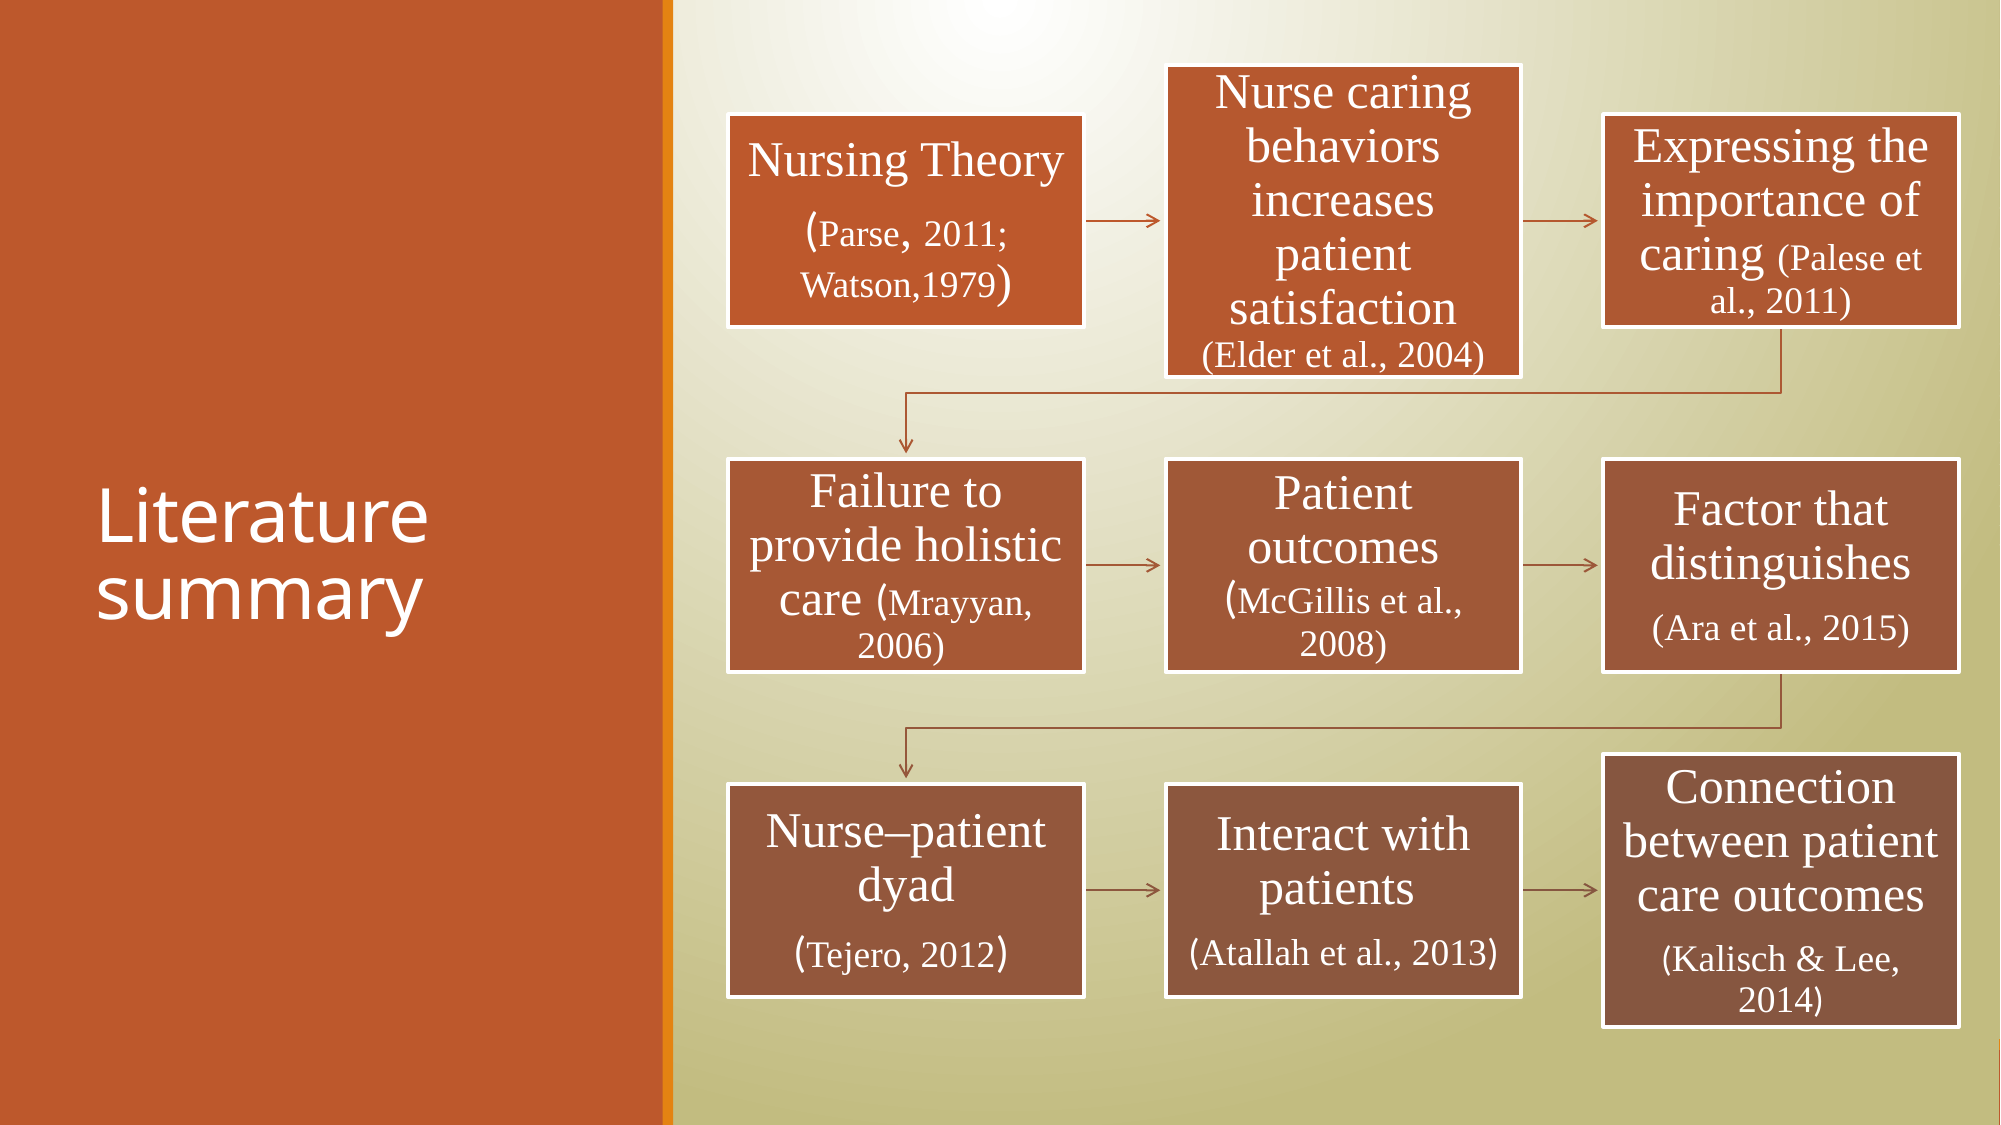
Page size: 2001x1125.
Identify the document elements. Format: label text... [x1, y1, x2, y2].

title Literature summary [80, 84, 587, 1032]
text_box [0, 0, 661, 1125]
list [726, 0, 1961, 1092]
text_box [674, 0, 2000, 1125]
text_box [661, 0, 674, 1125]
